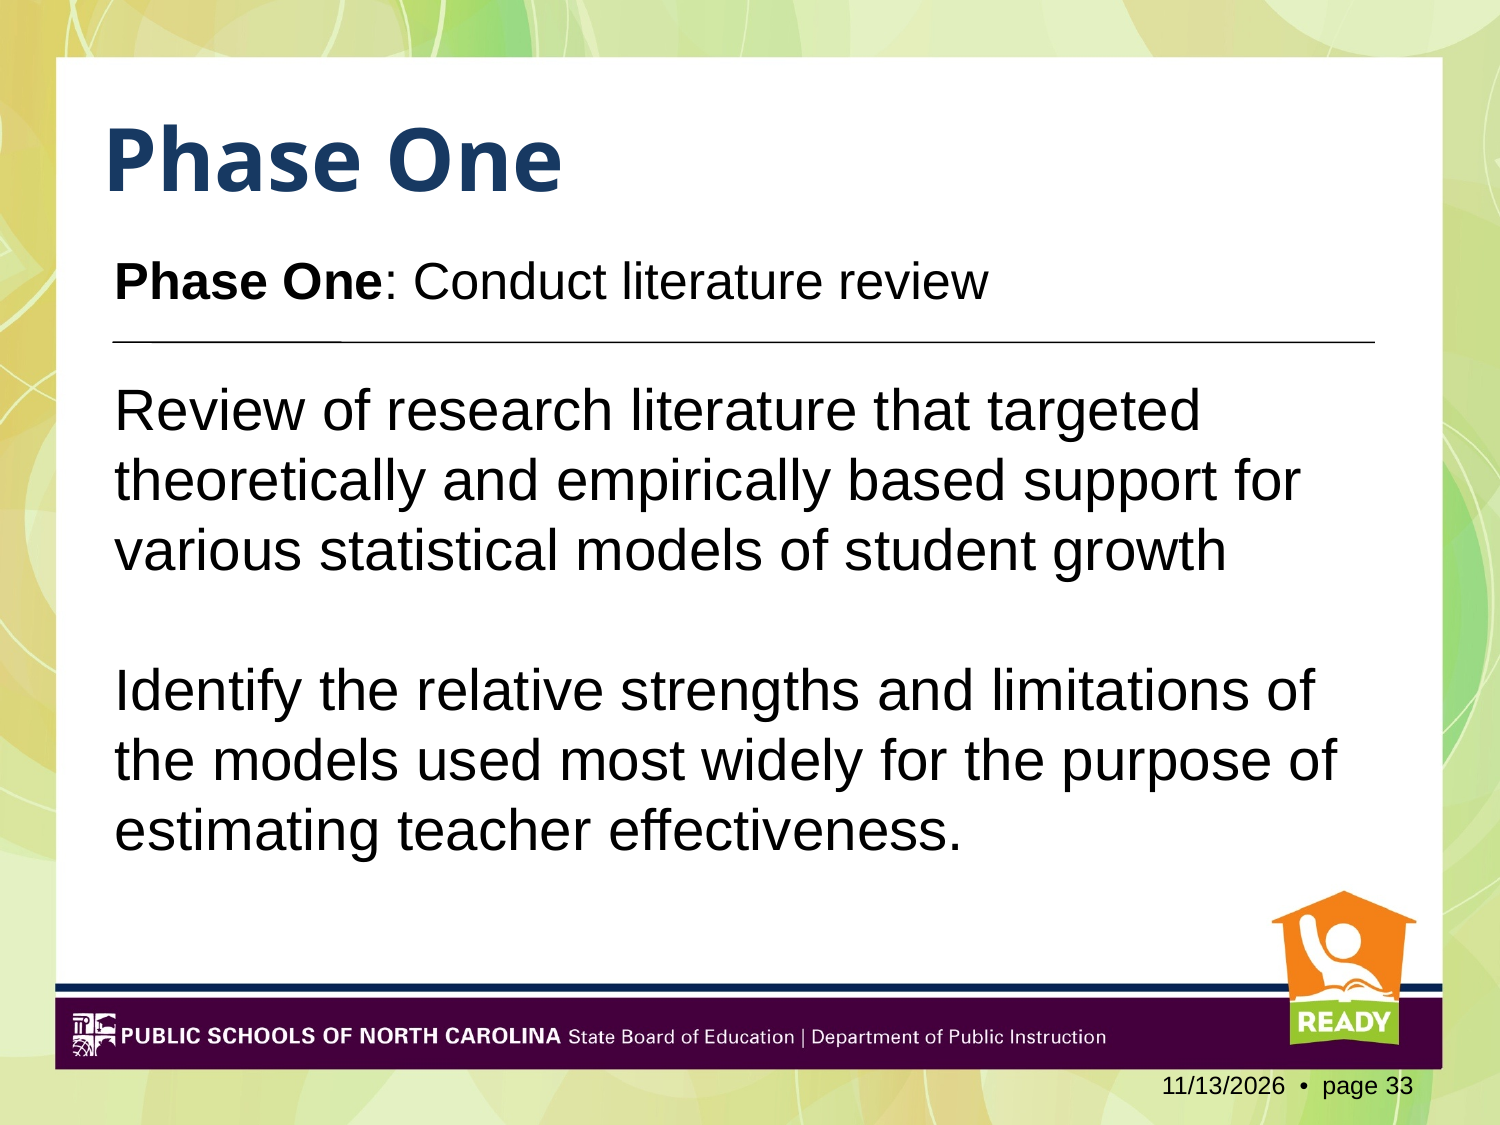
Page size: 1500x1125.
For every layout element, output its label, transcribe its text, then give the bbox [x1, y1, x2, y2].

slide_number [1147, 1062, 1460, 1122]
title Phase One [87, 87, 1413, 225]
picture [0, 0, 1500, 1125]
text_box Phase One: Conduct literature review Review of research literature that targeted theoretically and empirically based support for various statistical models of student growth Identify the relative strengths and limitations of the models used most widely for the purpose of estimating teacher effectiveness. [99, 239, 1425, 870]
